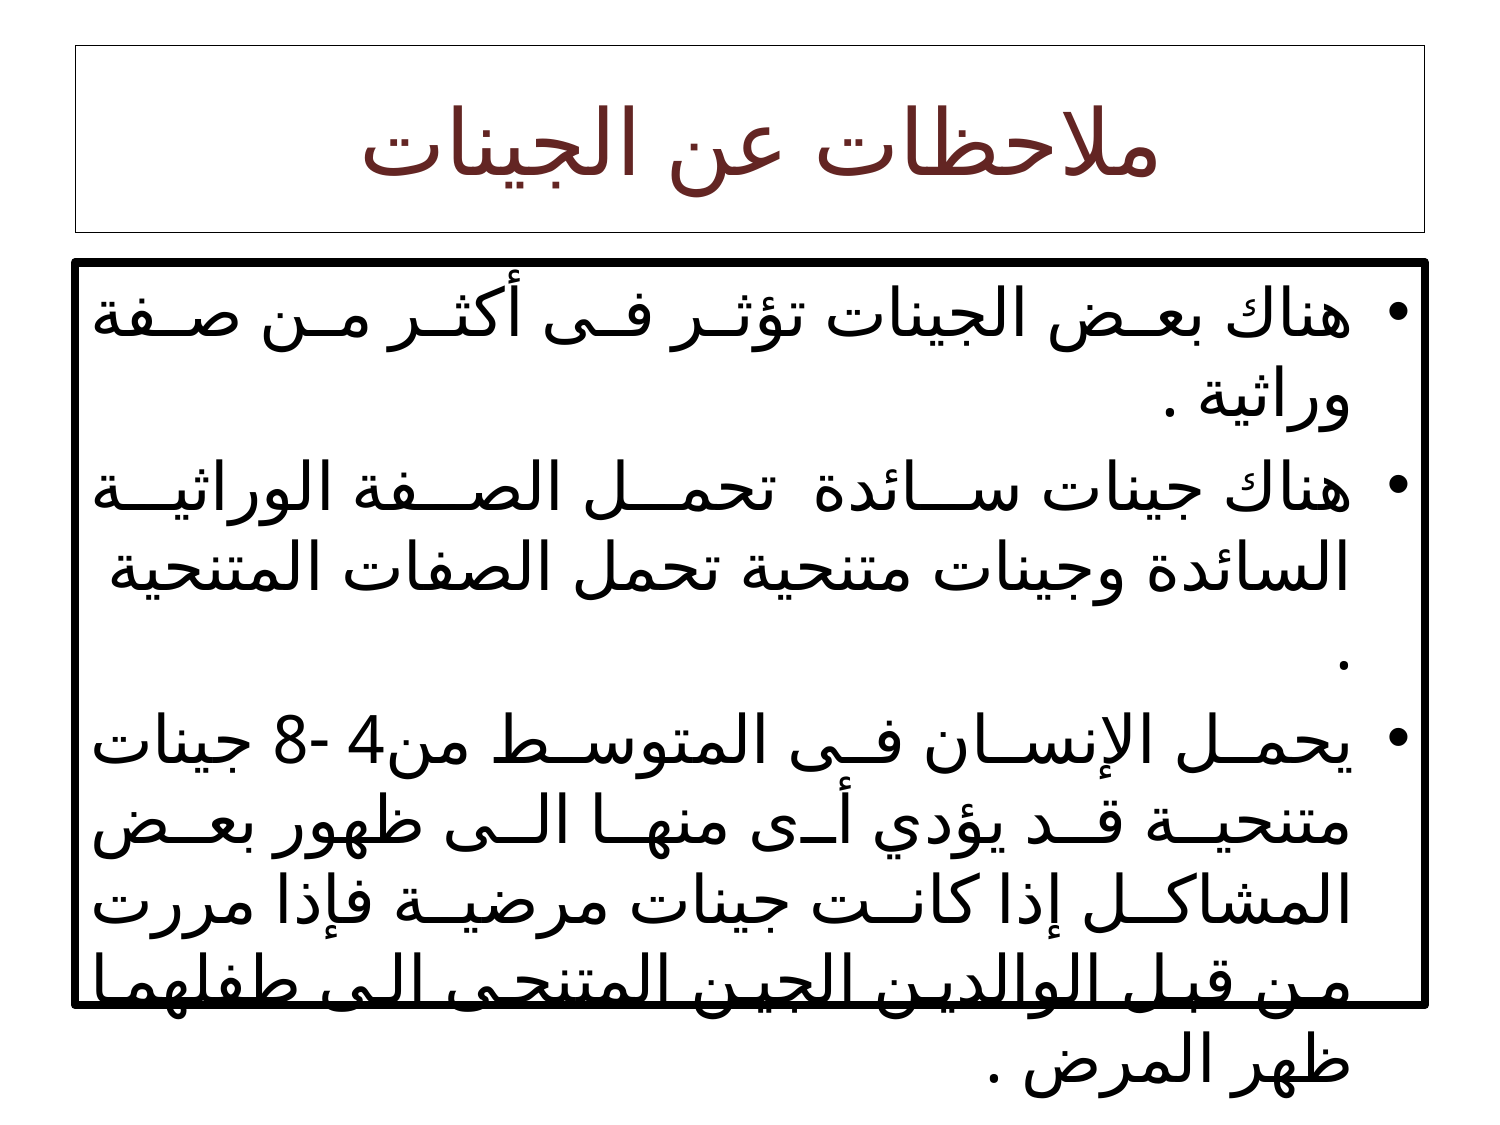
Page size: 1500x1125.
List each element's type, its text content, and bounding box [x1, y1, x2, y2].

list هناك بعض الجينات تؤثر فى أكثر من صفة وراثية . هناك جينات سائدة تحمل الصفة الوراثية السائدة وجينات متنحية تحمل الصفات المتنحية . يحمل الإنسان فى المتوسط من4 -8 جينات متنحية قد يؤدي أى منها الى ظهور بعض المشاكل إذا كانت جينات مرضية فإذا مررت من قبل الوالدين الجين المتنحى الى طفلهما ظهر المرض . [75, 262, 1425, 1005]
title ملاحظات عن الجينات [75, 45, 1425, 233]
